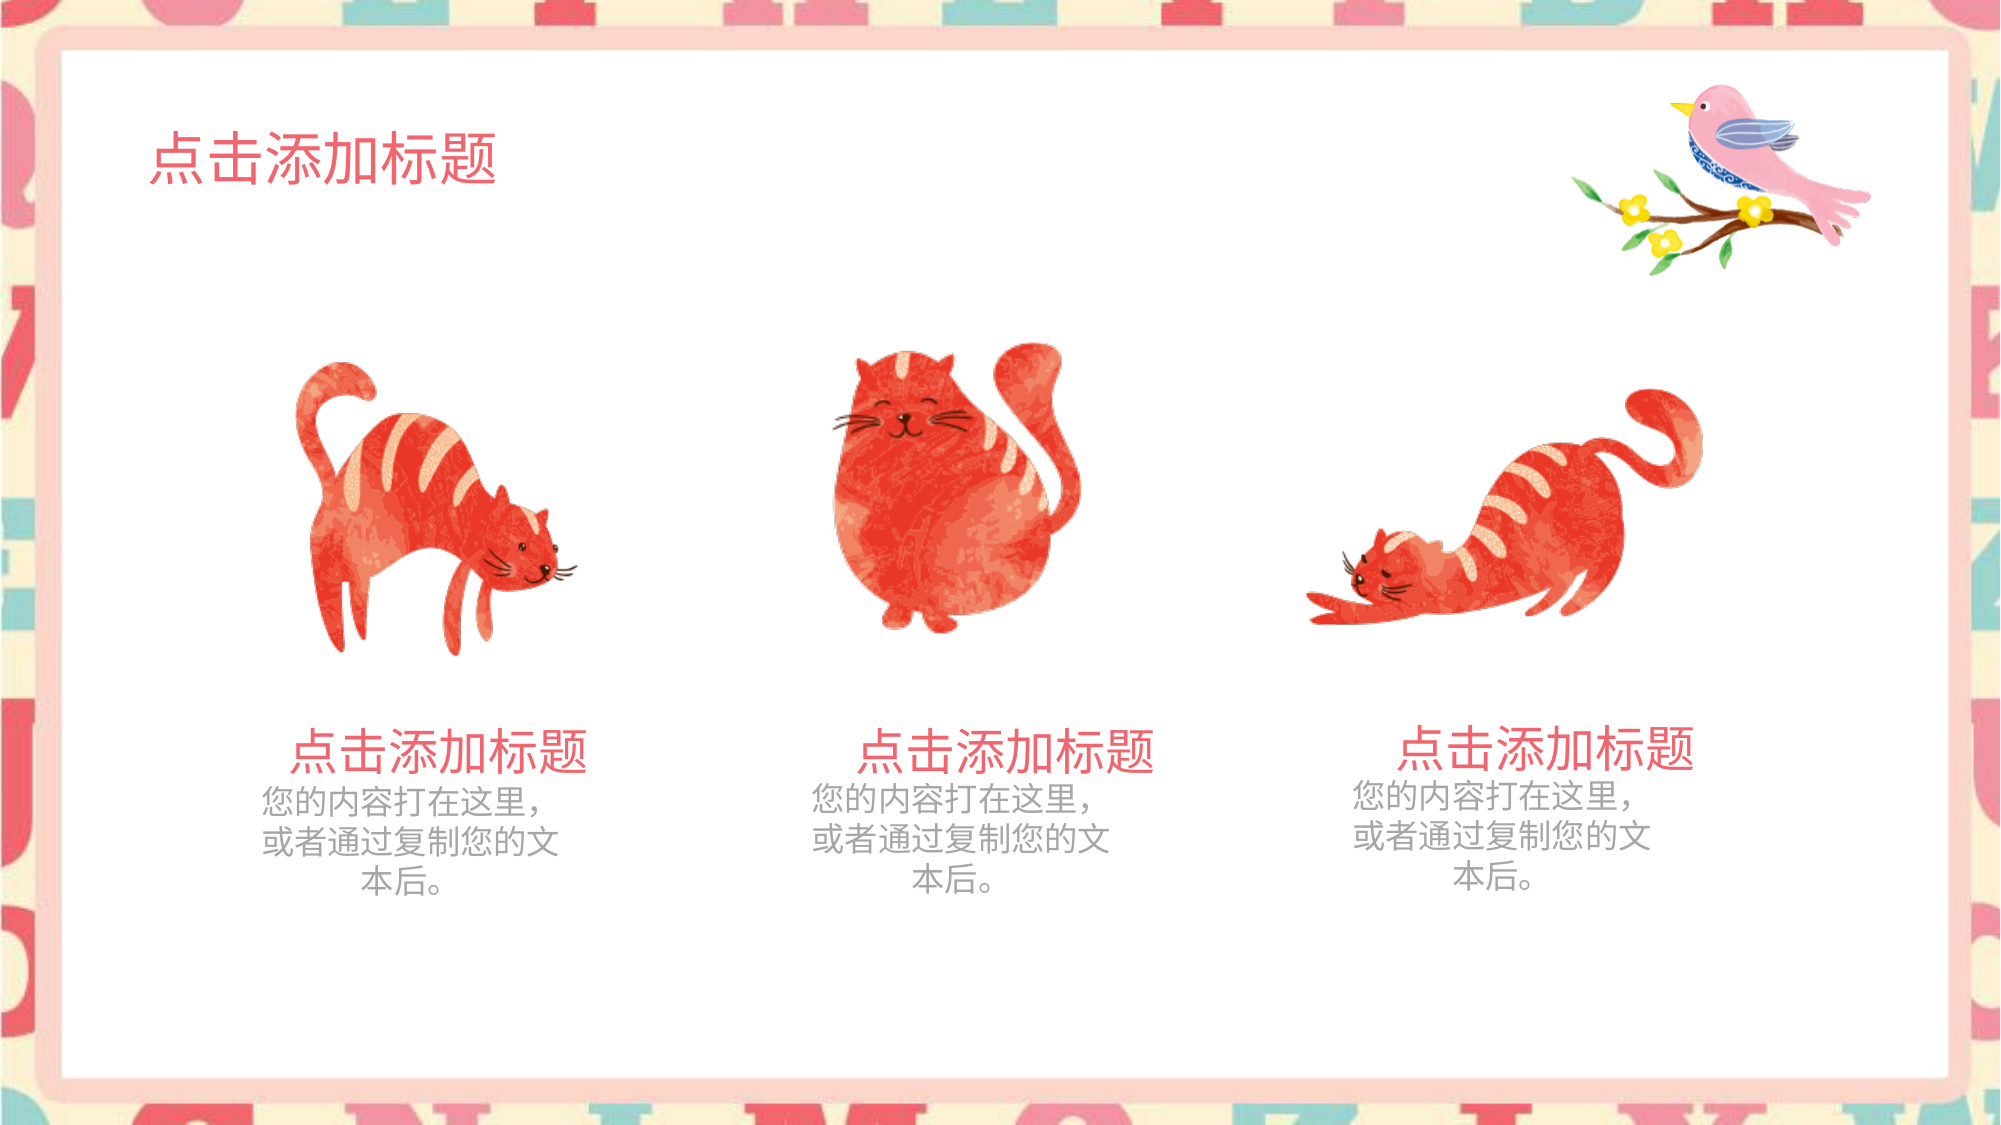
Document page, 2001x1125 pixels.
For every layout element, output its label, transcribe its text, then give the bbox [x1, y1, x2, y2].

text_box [786, 712, 1173, 908]
text_box 点击添加标题 [133, 114, 713, 200]
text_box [235, 712, 606, 910]
picture [0, 0, 2001, 1125]
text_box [1327, 710, 1713, 905]
